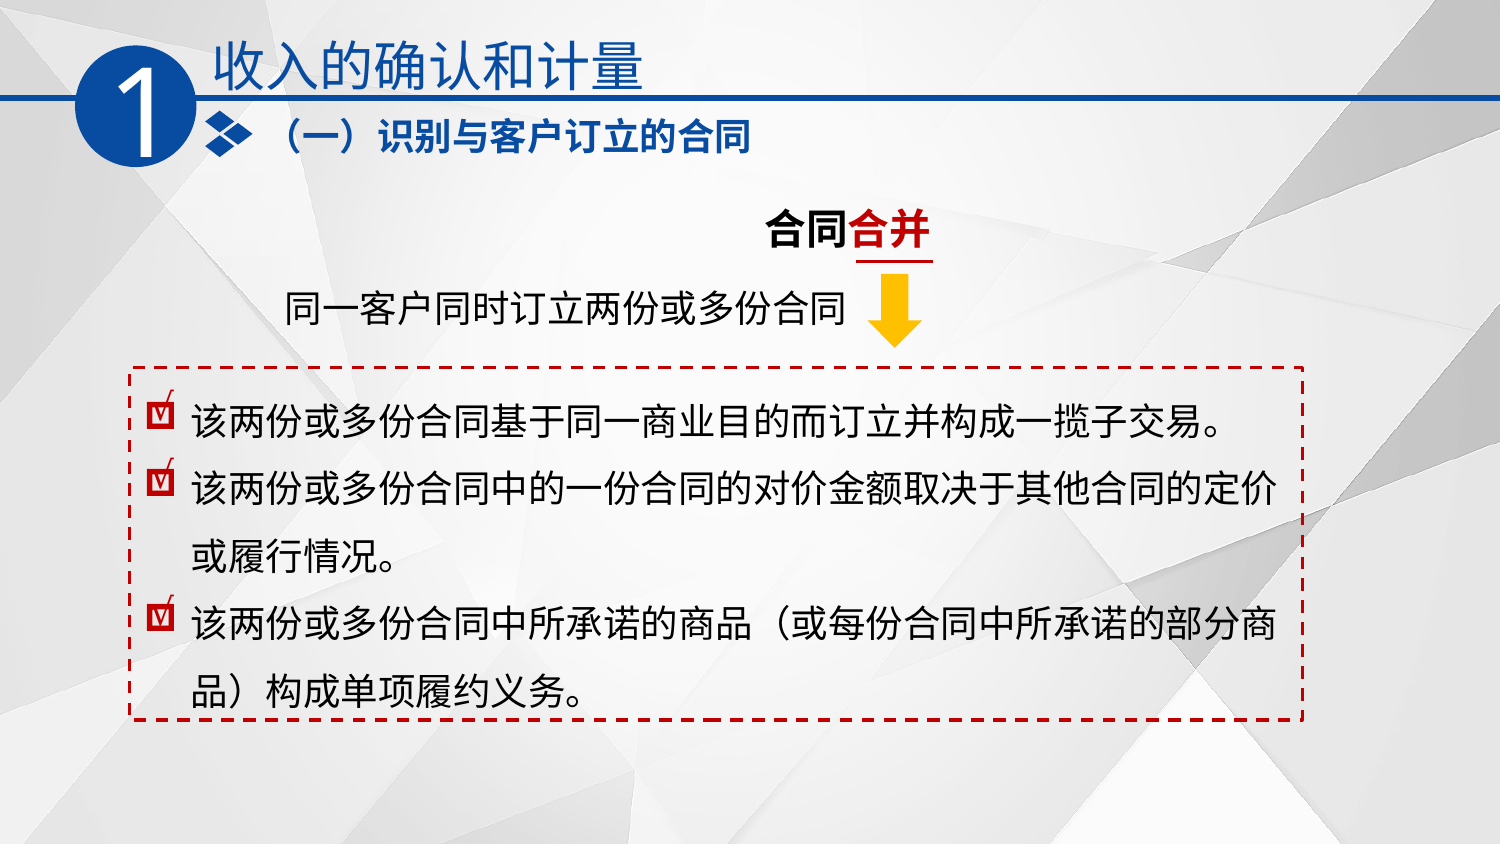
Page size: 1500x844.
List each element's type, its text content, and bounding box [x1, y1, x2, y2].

text_box 1 [84, 107, 203, 171]
text_box √ [135, 580, 190, 641]
text_box √ [135, 444, 190, 504]
text_box （一）识别与客户订立的合同 [252, 107, 765, 164]
picture [0, 101, 1500, 844]
text_box 合同合并 [749, 195, 947, 261]
text_box [867, 273, 923, 348]
text_box 收入的确认和计量 [198, 37, 792, 92]
text_box [205, 110, 235, 133]
text_box [75, 74, 84, 97]
text_box 该两份或多份合同基于同一商业目的而订立并构成一揽子交易。 该两份或多份合同中的一份合同的对价金额取决于其他合同的定价或履行情况。 该两份或多份合同中所承诺的商品（或每份合同中所承诺的部分商品）构成单项履约义务。 [129, 367, 1303, 721]
text_box √ [135, 375, 190, 436]
text_box [205, 135, 235, 158]
text_box 1 [84, 45, 203, 97]
picture [0, 0, 1500, 95]
text_box 同一客户同时订立两份或多份合同 [269, 277, 862, 338]
text_box [223, 122, 253, 145]
text_box [75, 107, 84, 138]
